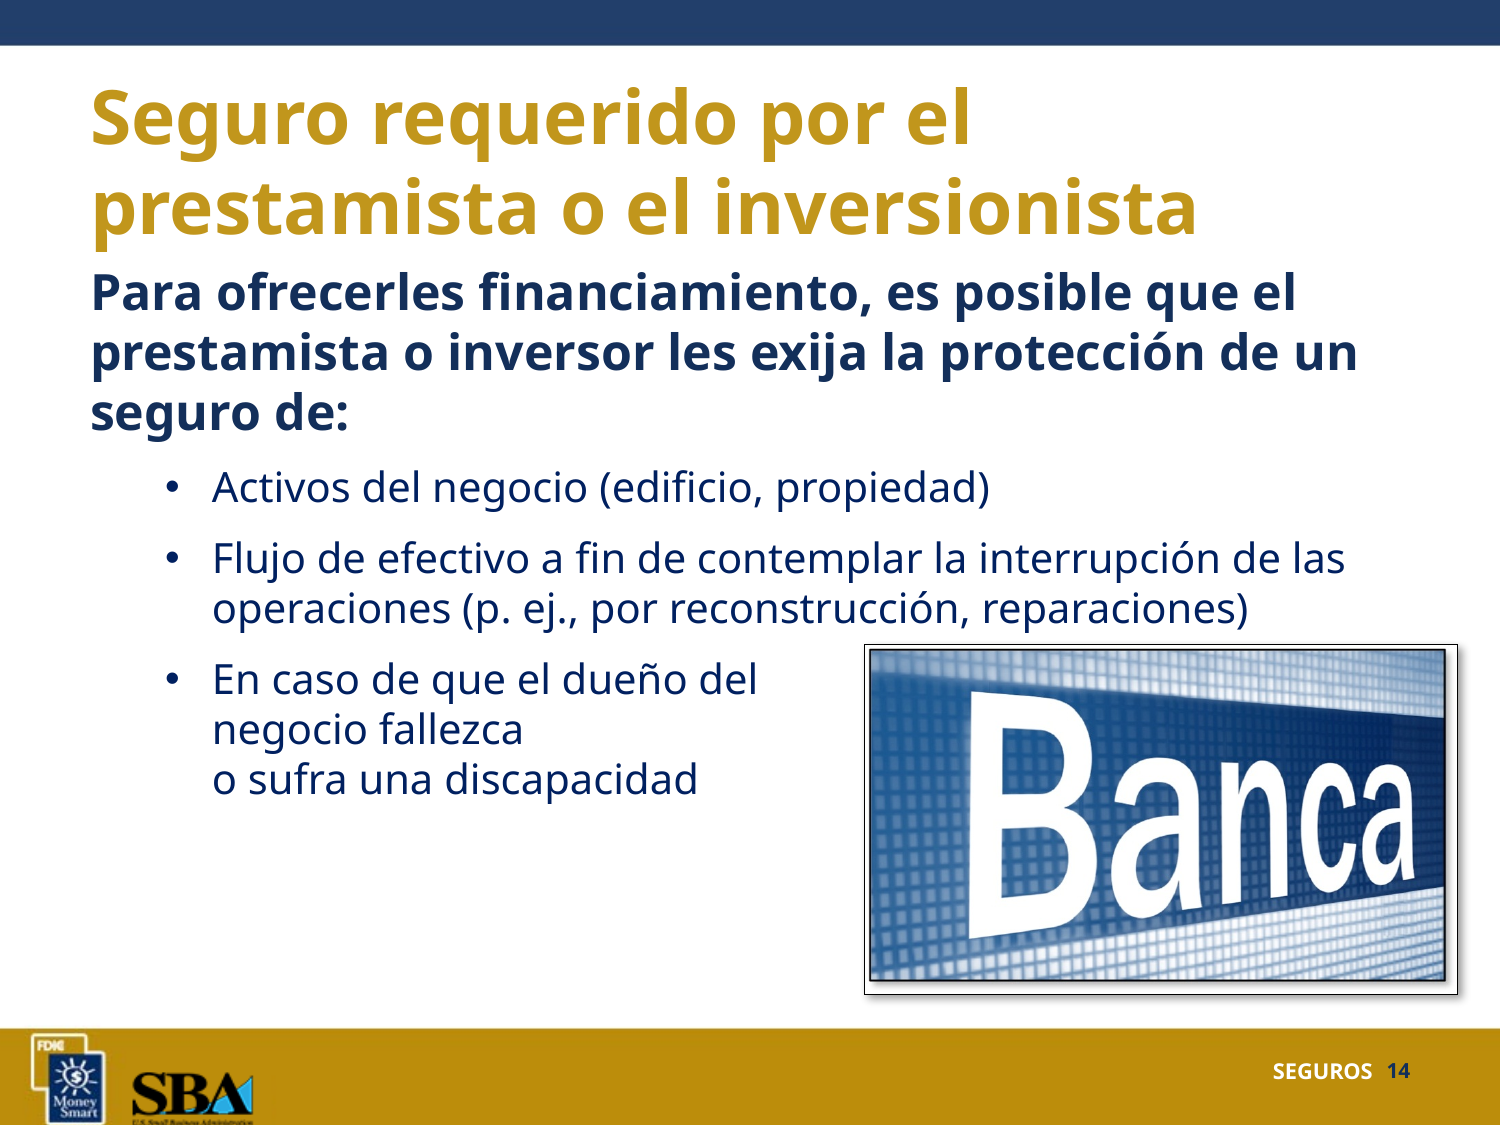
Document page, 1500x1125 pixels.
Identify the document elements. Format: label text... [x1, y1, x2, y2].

title Seguro requerido por el prestamista o el inversionista [74, 62, 1426, 163]
picture [0, 0, 1500, 1125]
list Para ofrecerles financiamiento, es posible que el prestamista o inversor les exija la protección de un seguro de: Activos del negocio (edificio, propiedad) Flujo de efectivo a fin de contemplar la interrupción de las operaciones (p. ej., por reconstrucción, reparaciones) En caso de que el dueño del negocio fallezca o sufra una discapacidad [74, 252, 1467, 954]
